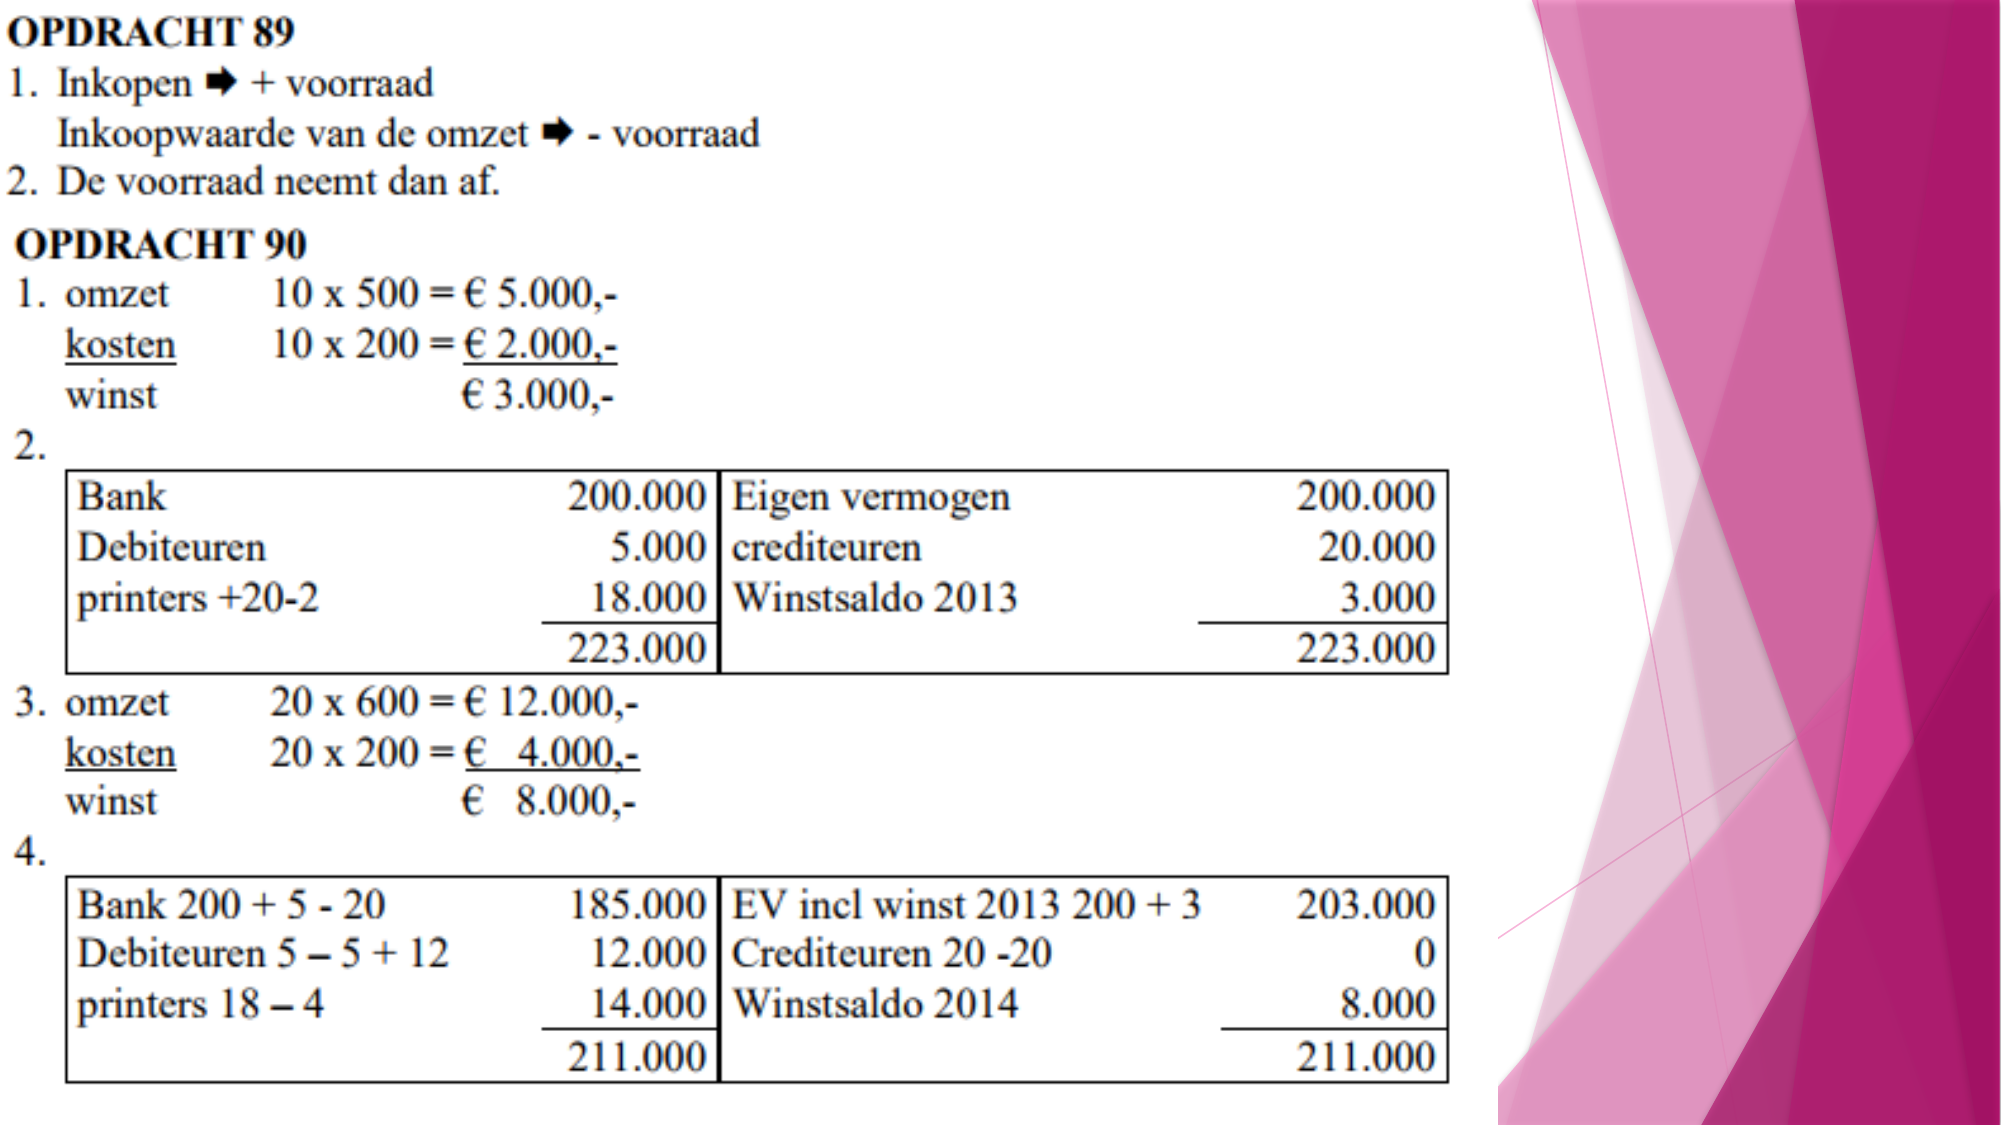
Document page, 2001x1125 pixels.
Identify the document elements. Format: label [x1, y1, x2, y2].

picture [0, 0, 1499, 1125]
